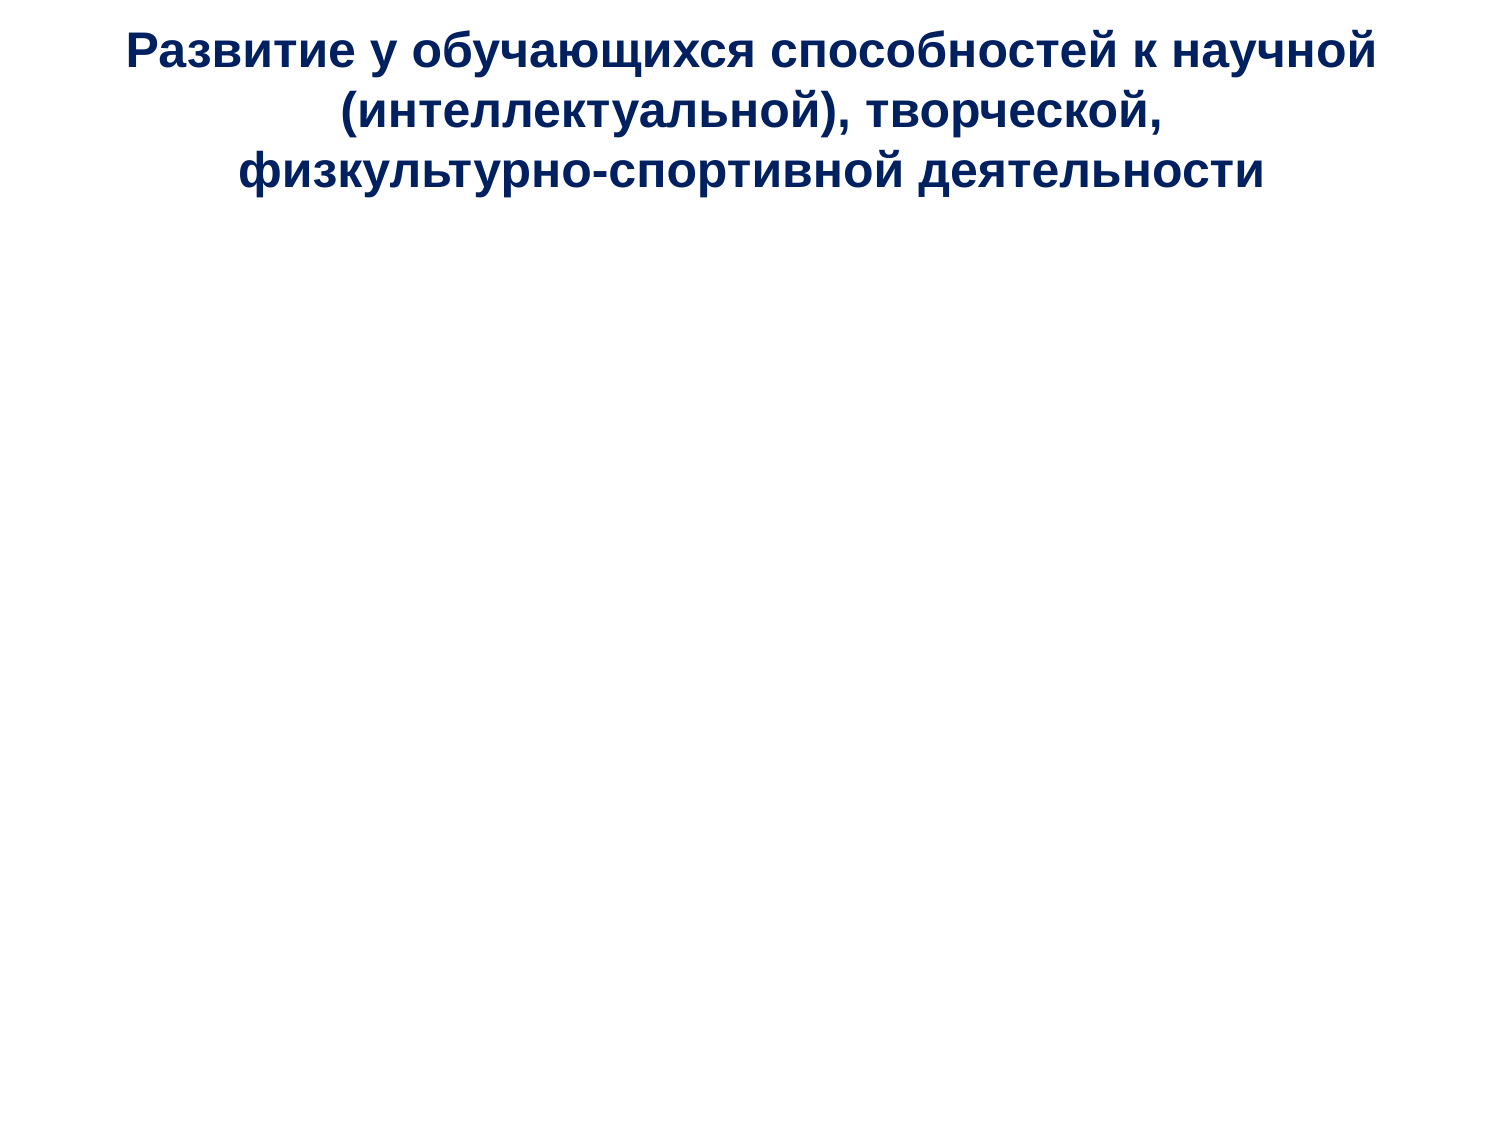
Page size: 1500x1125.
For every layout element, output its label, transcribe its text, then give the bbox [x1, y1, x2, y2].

title Развитие у обучающихся способностей к научной (интеллектуальной), творческой, физкультурно-спортивной деятельности [76, 30, 1427, 185]
